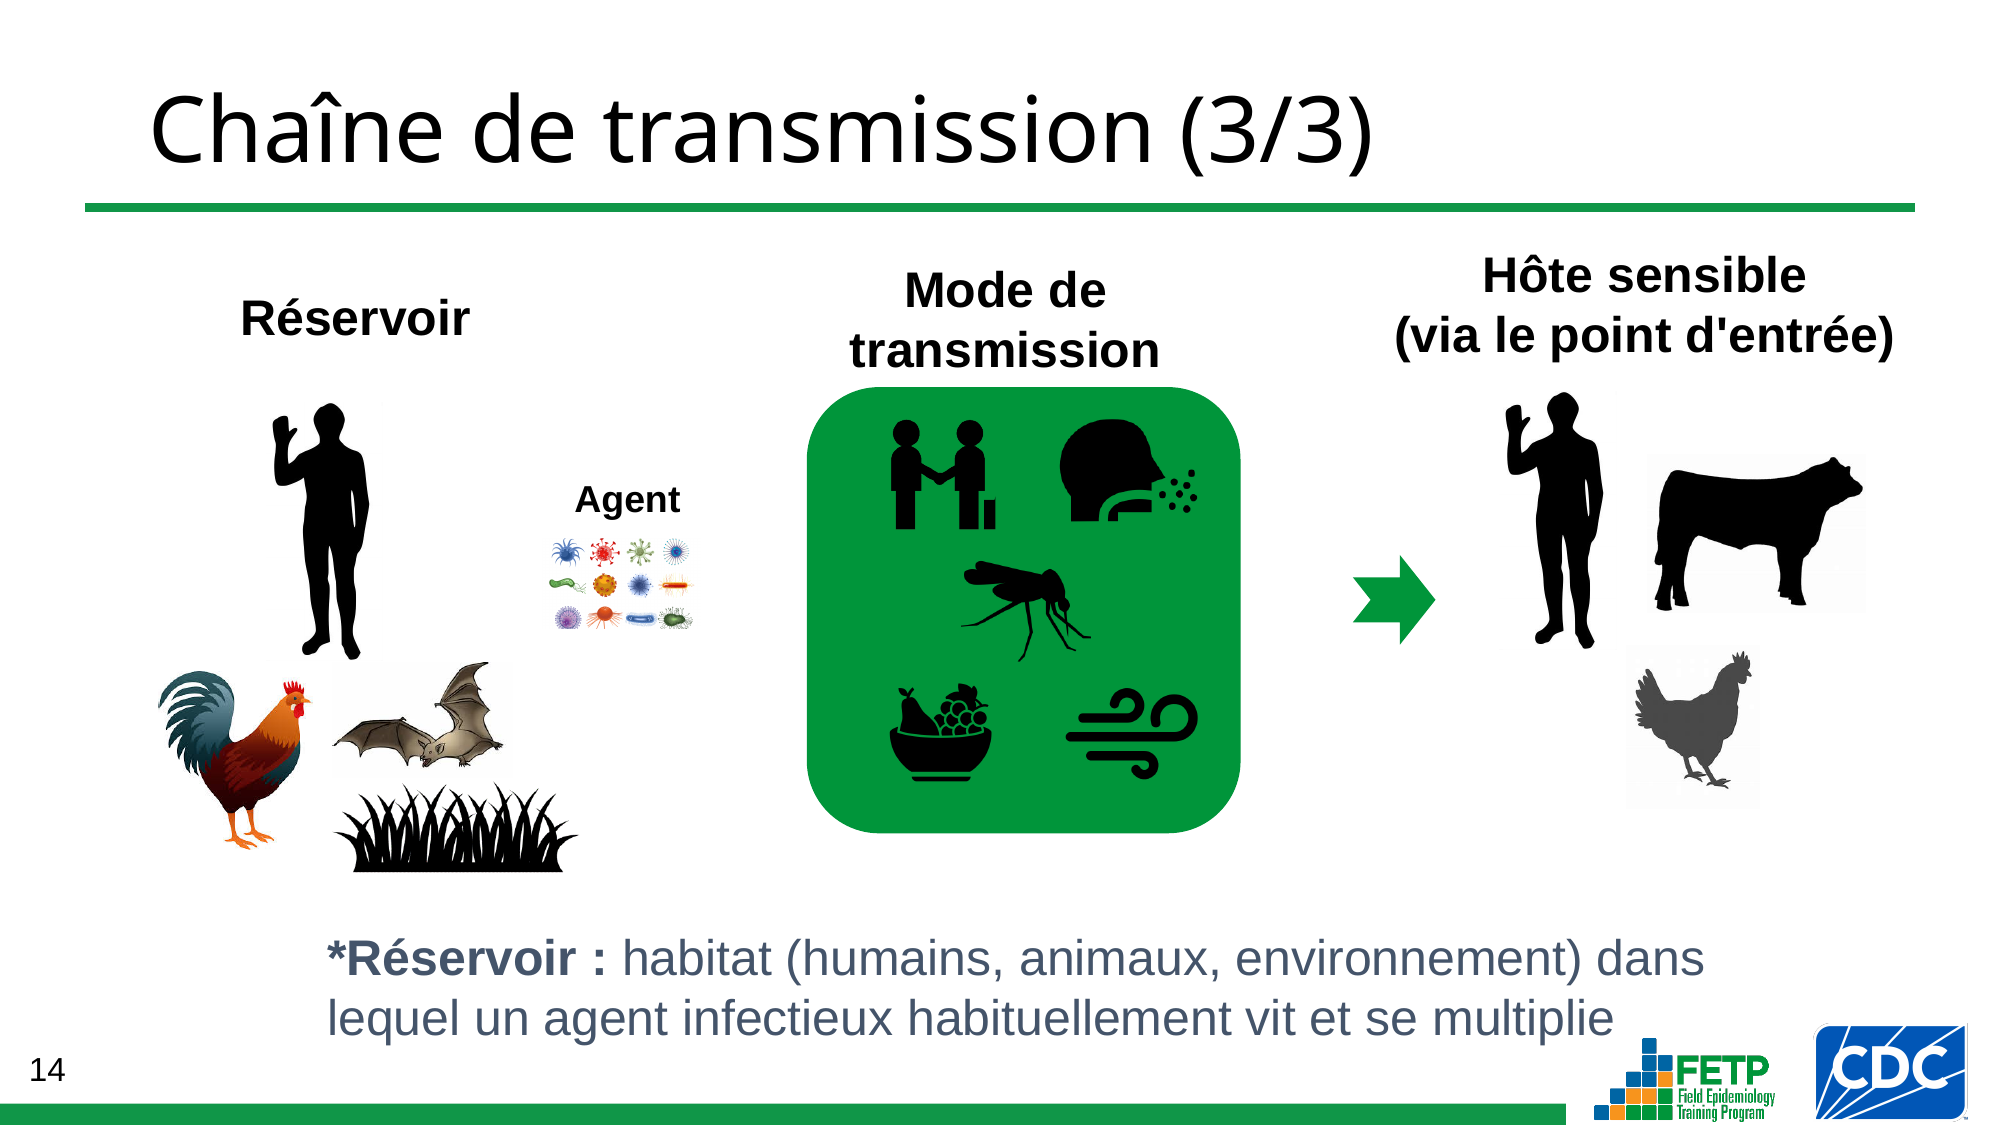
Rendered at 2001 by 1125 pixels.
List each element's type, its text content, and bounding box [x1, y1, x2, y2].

text_box *Réservoir : habitat (humains, animaux, environnement) dans lequel un agent infectieux habituellement vit et se multiplie [312, 917, 1760, 1053]
picture [542, 537, 702, 629]
text_box [287, 139, 1688, 1110]
title Chaîne de transmission (3/3) [133, 75, 1859, 190]
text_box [884, 394, 1207, 809]
text_box Réservoir [180, 277, 531, 353]
picture [265, 401, 586, 881]
text_box Agent [555, 467, 700, 528]
picture [877, 407, 996, 538]
text_box Mode de transmission [818, 249, 1194, 385]
text_box Hôte sensible (via le point d'entrée) [1358, 235, 1932, 371]
picture [1813, 1023, 1968, 1122]
text_box [1352, 554, 1436, 645]
picture [158, 670, 313, 850]
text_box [1499, 391, 1866, 809]
picture [1594, 1038, 1775, 1122]
text_box [806, 387, 1241, 834]
